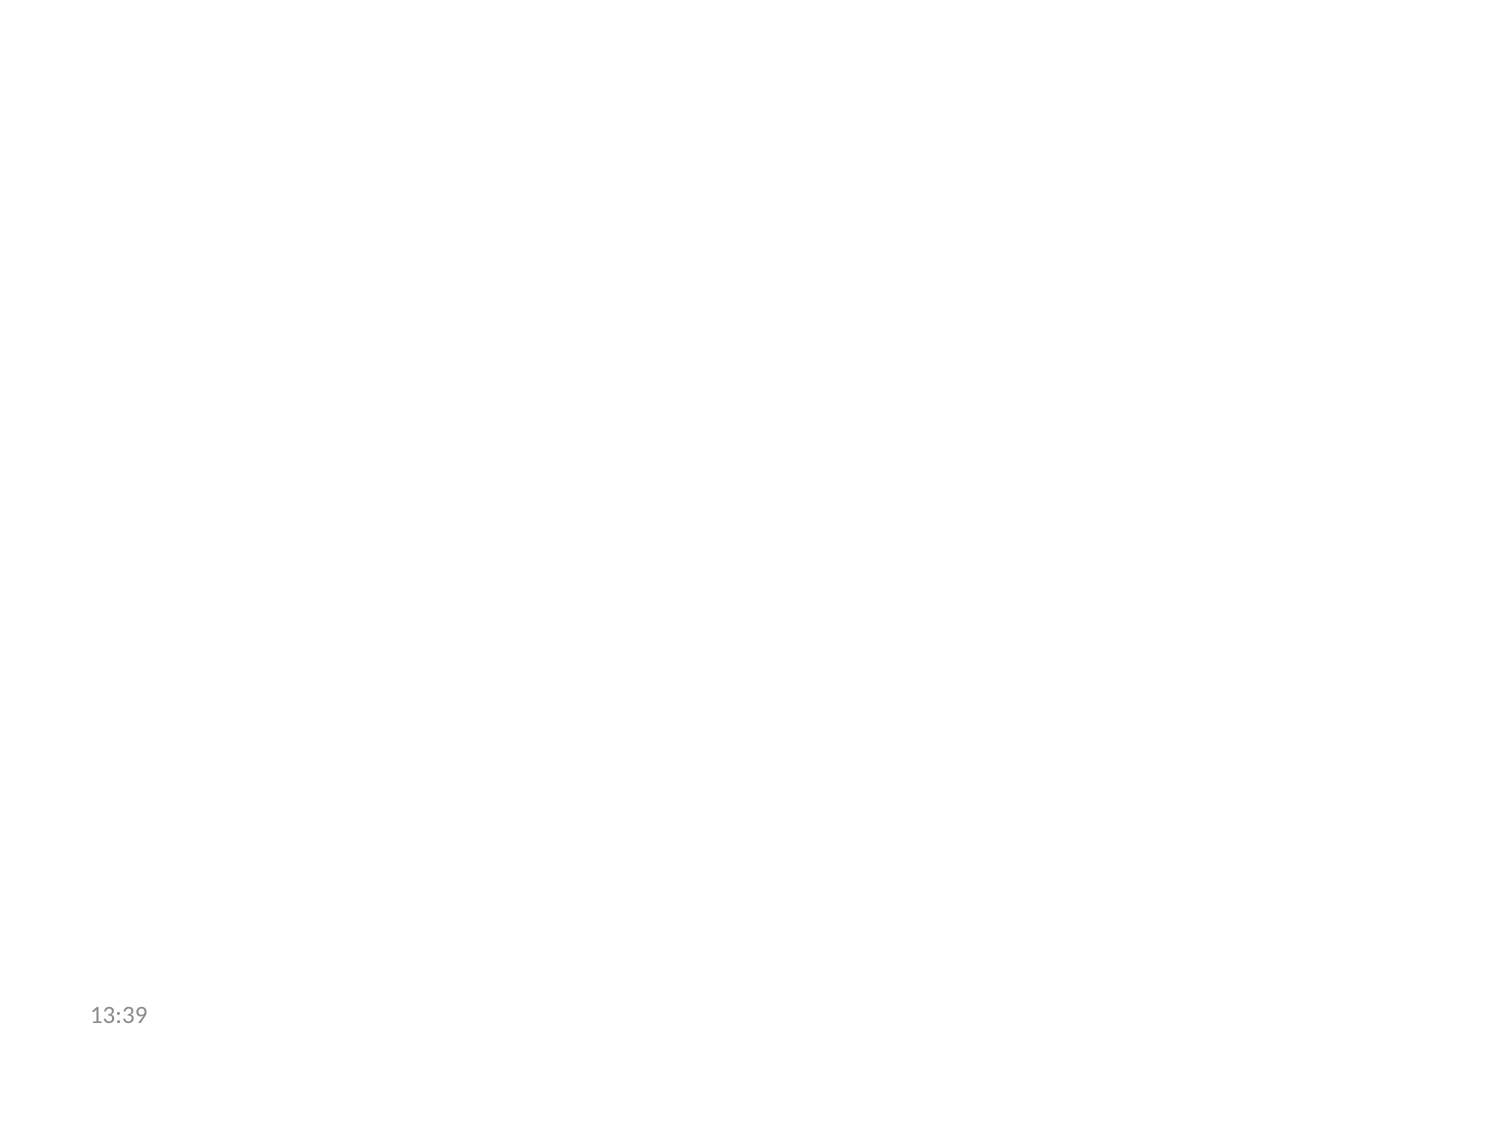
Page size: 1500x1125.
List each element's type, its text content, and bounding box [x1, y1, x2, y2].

text_box 15:35 [75, 983, 425, 1044]
